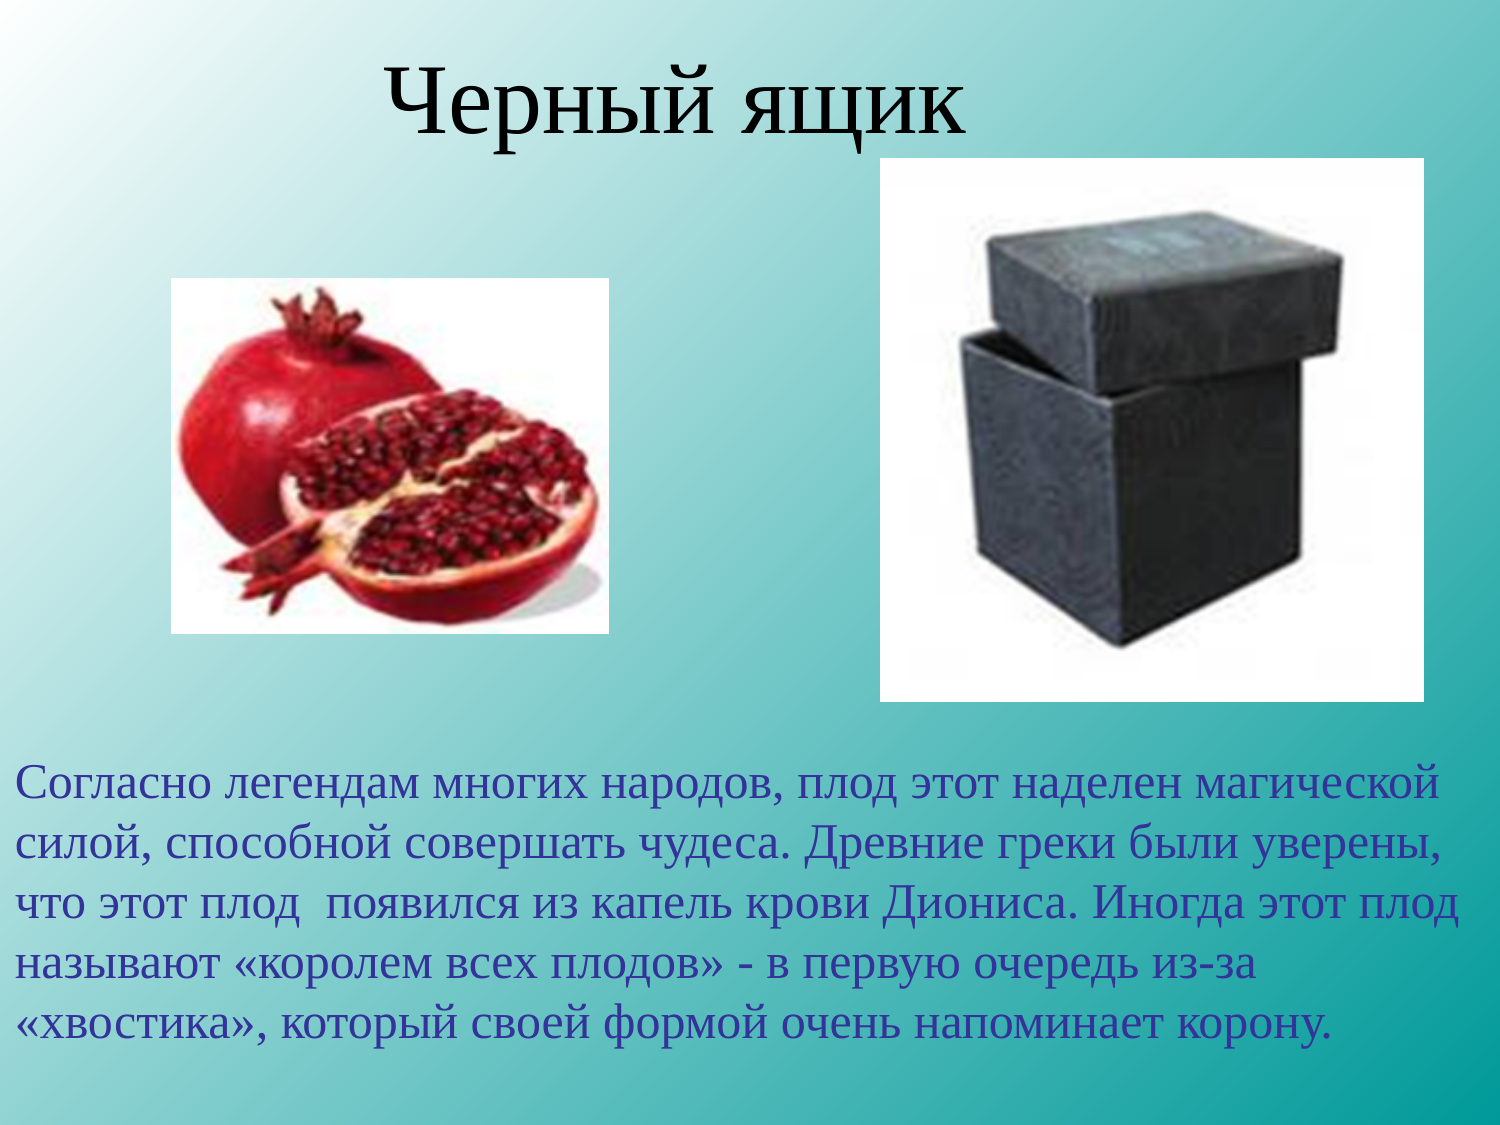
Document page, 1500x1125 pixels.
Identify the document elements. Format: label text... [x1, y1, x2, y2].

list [879, 158, 1424, 702]
title Черный ящик [0, 0, 1351, 188]
picture [170, 278, 609, 634]
text_box Согласно легендам многих народов, плод этот наделен магической силой, способной совершать чудеса. Древние греки были уверены, что этот плод появился из капель крови Диониса. Иногда этот плод называют «королем всех плодов» - в первую очередь из-за «хвостика», который своей формой очень напоминает корону. [0, 741, 1500, 1057]
